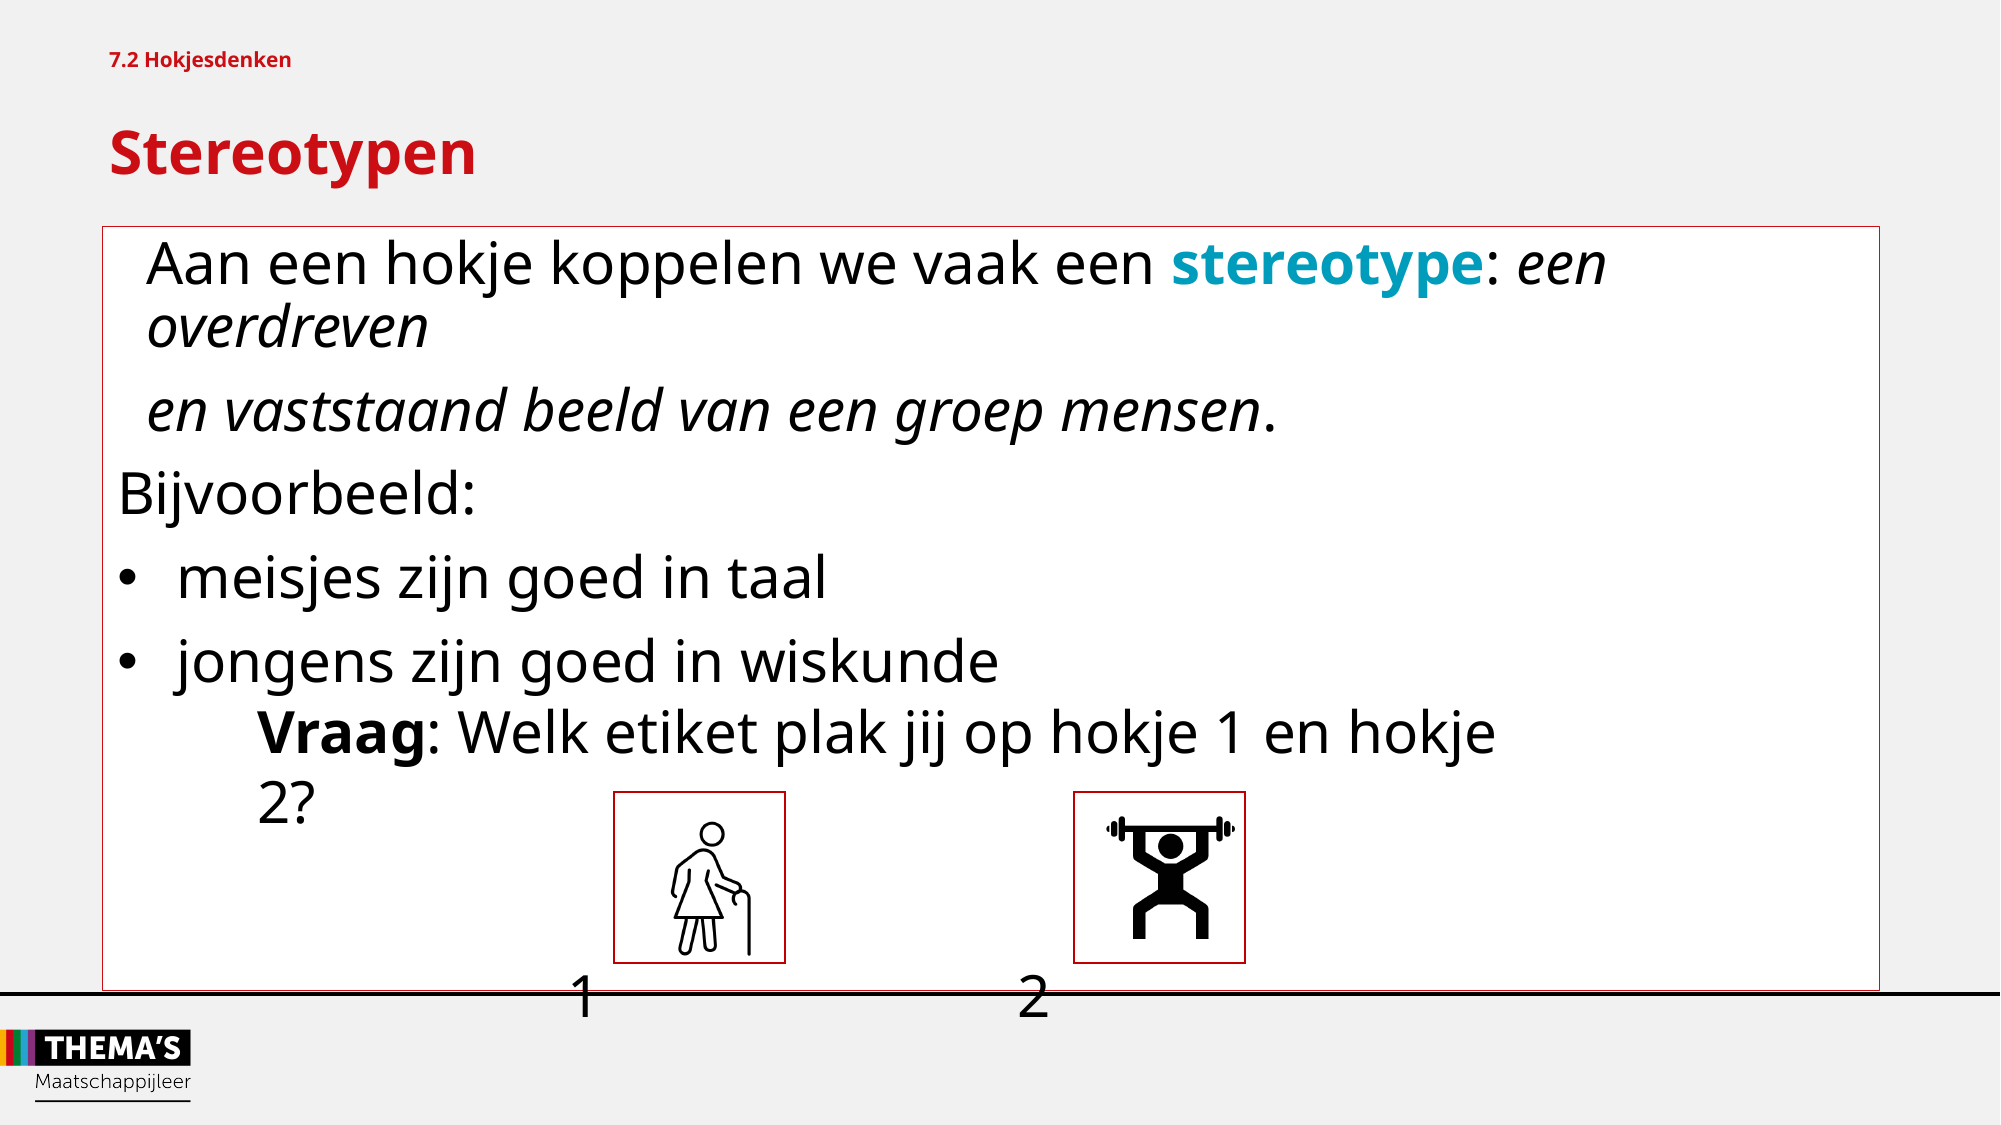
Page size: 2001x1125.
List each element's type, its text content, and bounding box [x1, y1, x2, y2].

text_box [613, 843, 786, 964]
picture [634, 812, 785, 963]
list 7.2 Hokjesdenken [94, 33, 941, 88]
list Stereotypen [94, 114, 1879, 205]
picture [0, 993, 203, 1125]
list Aan een hokje koppelen we vaak een stereotype: een overdreven en vaststaand beeld van een groep mensen. Bijvoorbeeld: meisjes zijn goed in taal jongens zijn goed in wiskunde 1 2 [102, 226, 1880, 991]
picture [1094, 802, 1246, 953]
text_box Vraag: Welk etiket plak jij op hokje 1 en hokje 2? [242, 688, 1570, 843]
text_box [1073, 843, 1246, 964]
